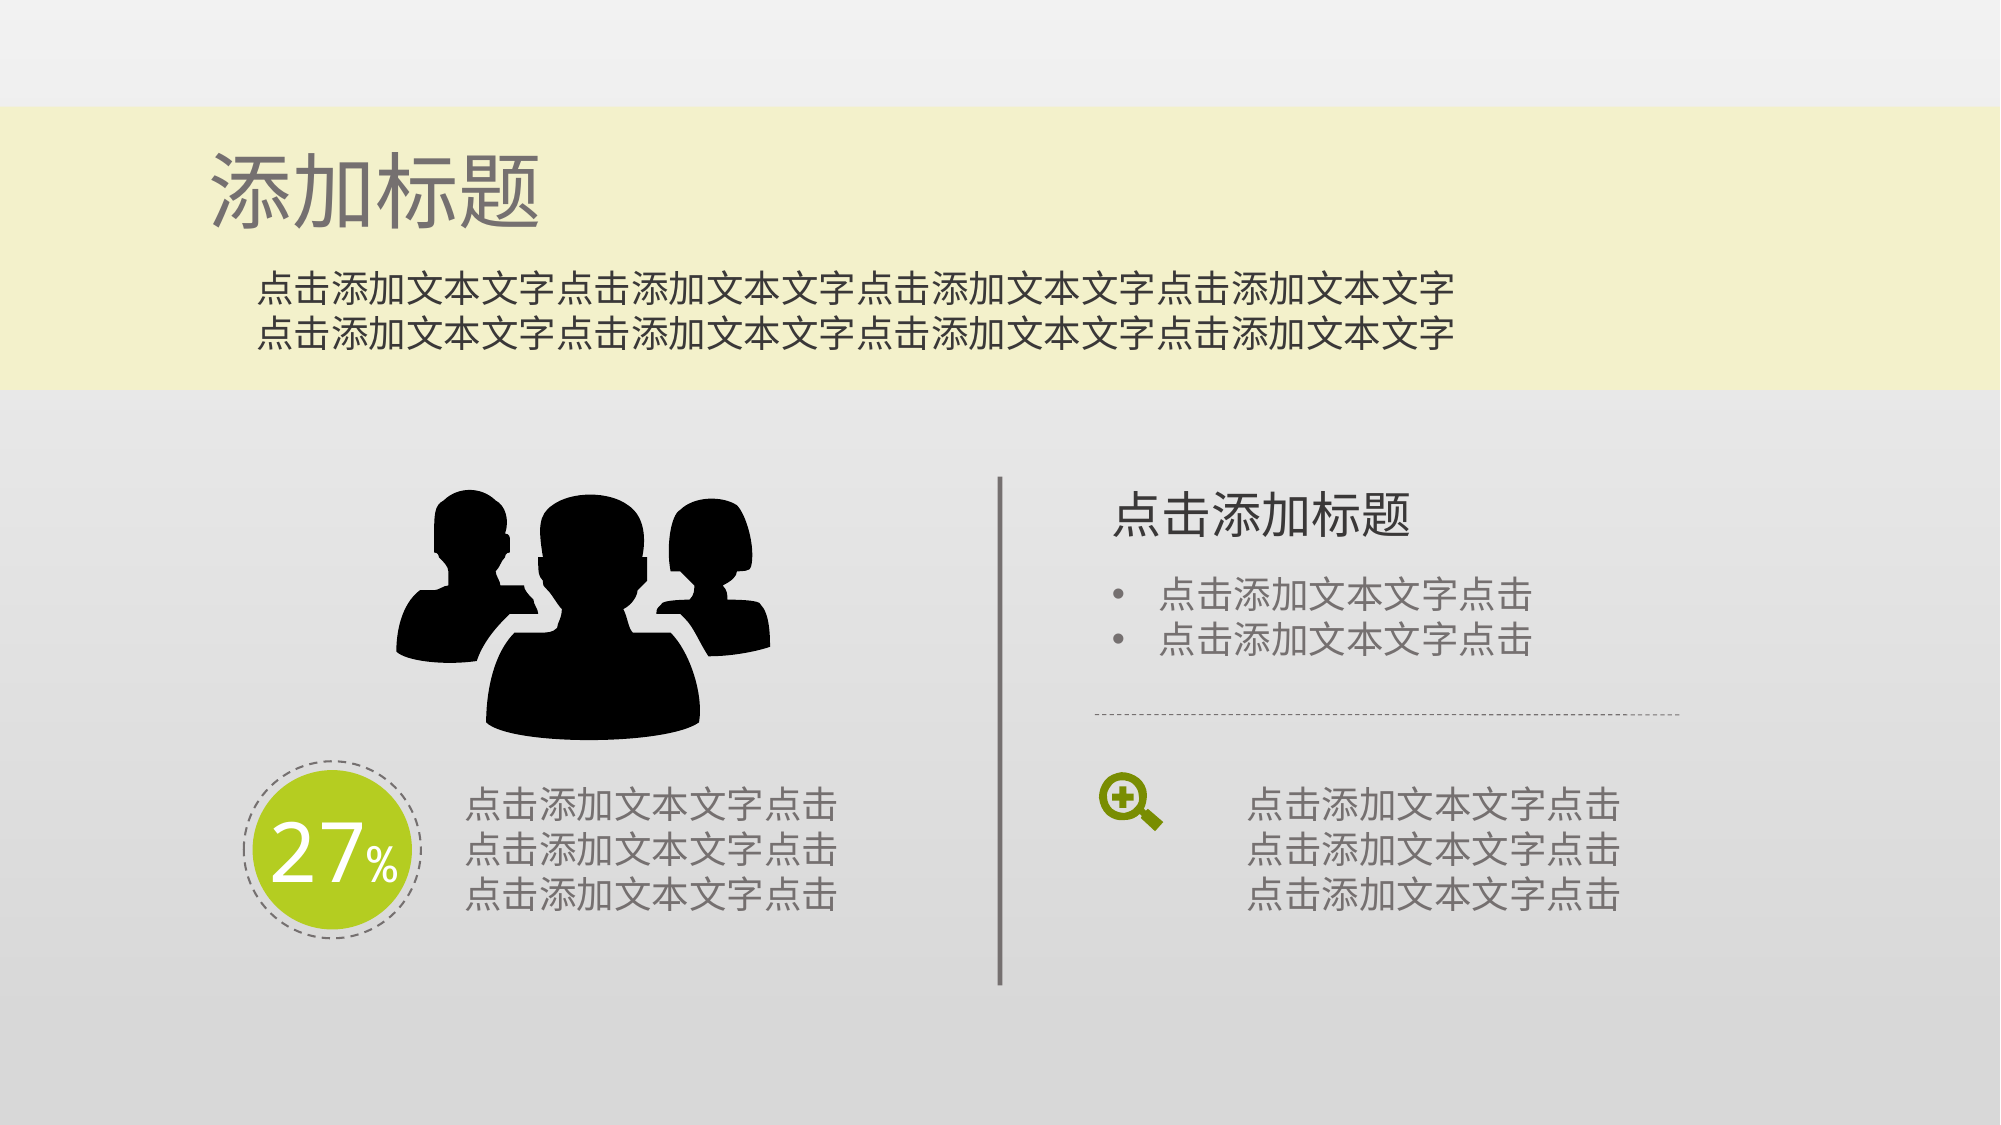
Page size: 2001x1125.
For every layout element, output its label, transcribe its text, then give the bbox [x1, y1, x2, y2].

text_box 添加标题 [194, 131, 557, 246]
text_box [0, 106, 2000, 390]
text_box [486, 494, 700, 741]
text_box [243, 760, 422, 939]
text_box [396, 489, 539, 663]
text_box [656, 498, 771, 657]
text_box [1098, 772, 1164, 832]
text_box 点击添加文本文字点击 点击添加文本文字点击 点击添加文本文字点击 [449, 773, 855, 924]
text_box 点击添加文本文字点击添加文本文字点击添加文本文字点击添加文本文字 点击添加文本文字点击添加文本文字点击添加文本文字点击添加文本文字 [241, 257, 1472, 362]
text_box 点击添加文本文字点击 点击添加文本文字点击 [1097, 563, 1549, 668]
text_box 点击添加标题 [1096, 476, 1427, 552]
text_box 点击添加文本文字点击 点击添加文本文字点击 点击添加文本文字点击 [1232, 773, 1637, 924]
